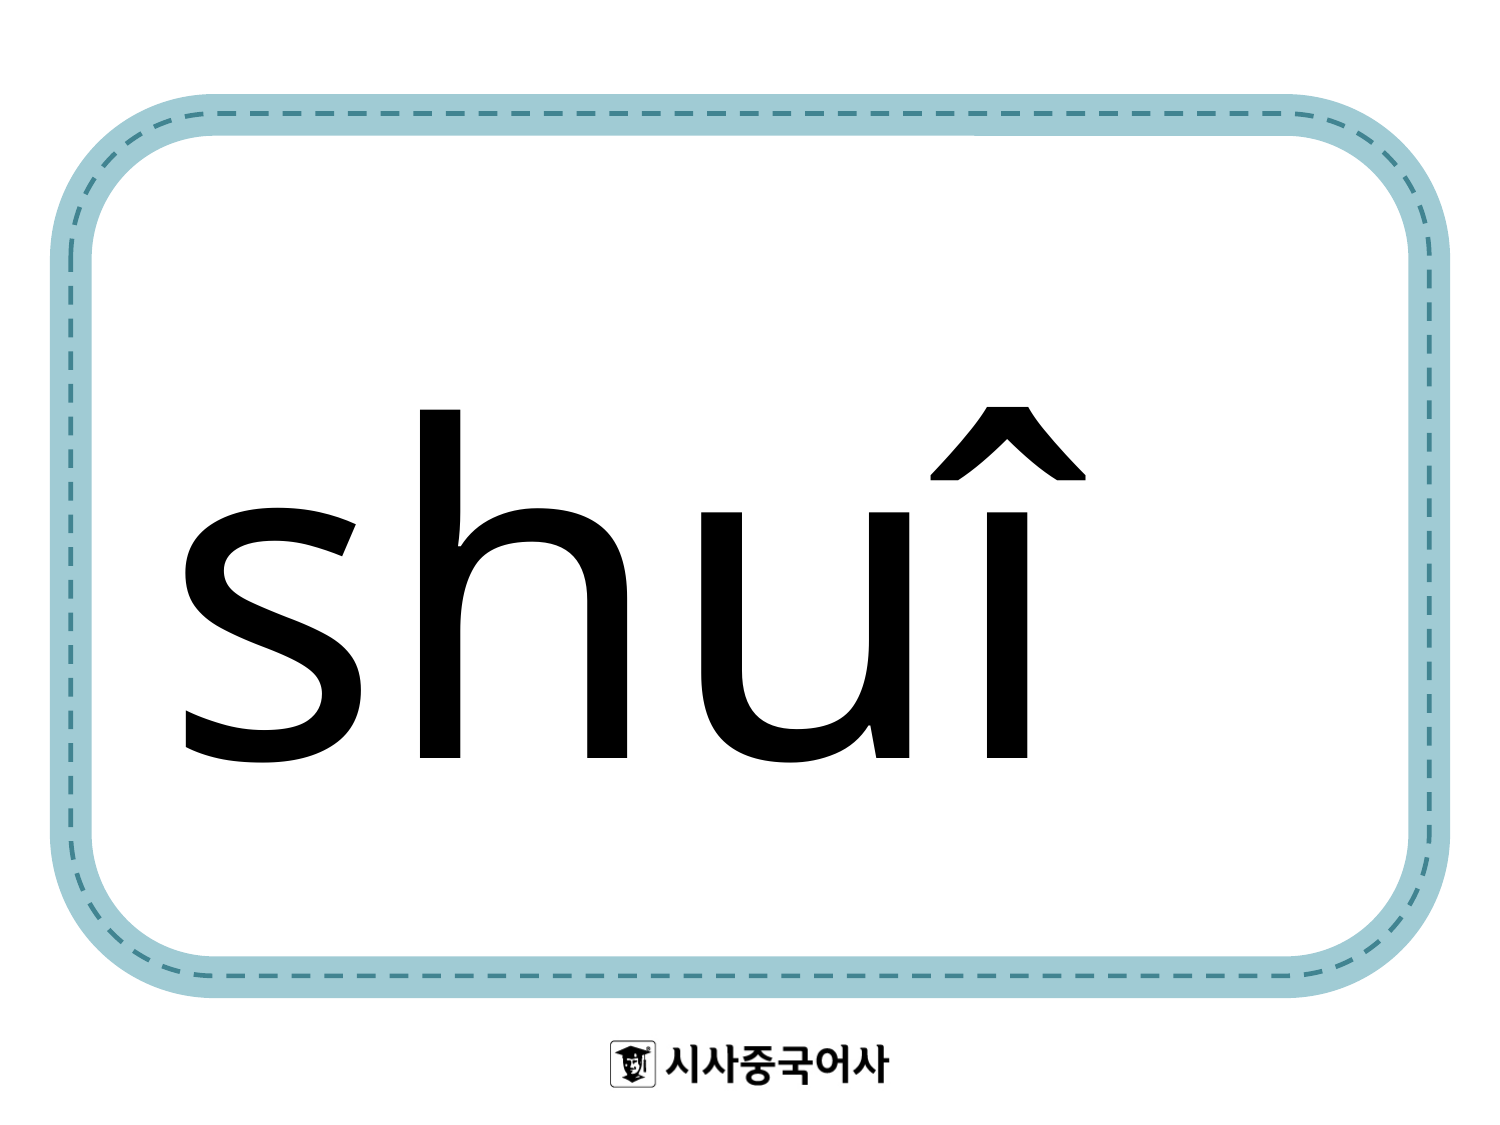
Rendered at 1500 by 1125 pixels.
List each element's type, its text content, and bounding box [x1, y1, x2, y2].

picture [602, 1034, 898, 1094]
text_box shuî [145, 219, 1354, 882]
